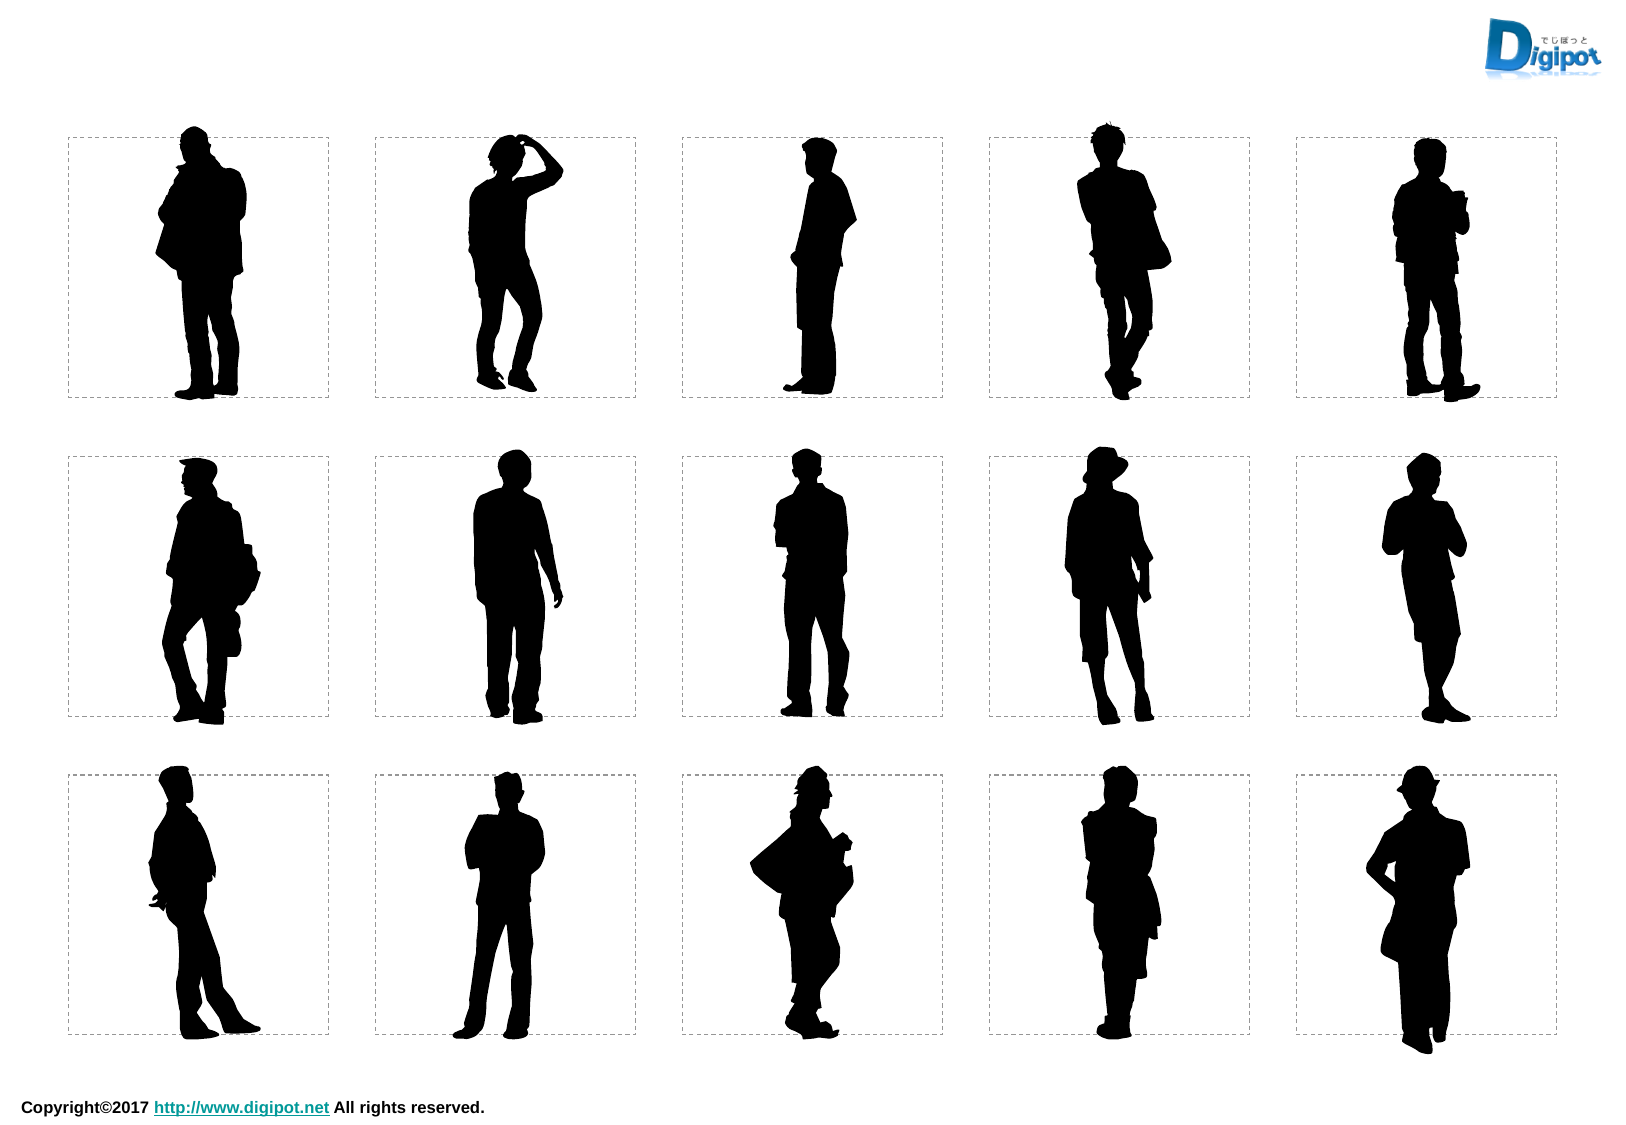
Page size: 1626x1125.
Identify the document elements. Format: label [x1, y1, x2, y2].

text_box [1077, 120, 1172, 401]
text_box [749, 765, 854, 1040]
picture [1485, 18, 1602, 82]
text_box [1392, 137, 1481, 403]
text_box [1366, 765, 1471, 1055]
text_box [773, 448, 850, 718]
text_box [452, 771, 546, 1040]
text_box [468, 134, 564, 393]
text_box [1381, 452, 1471, 724]
text_box [1081, 765, 1162, 1040]
text_box [1064, 446, 1155, 726]
text_box [783, 137, 857, 395]
text_box [473, 449, 564, 725]
text_box [155, 126, 247, 401]
text_box [162, 457, 261, 725]
text_box [148, 765, 261, 1040]
